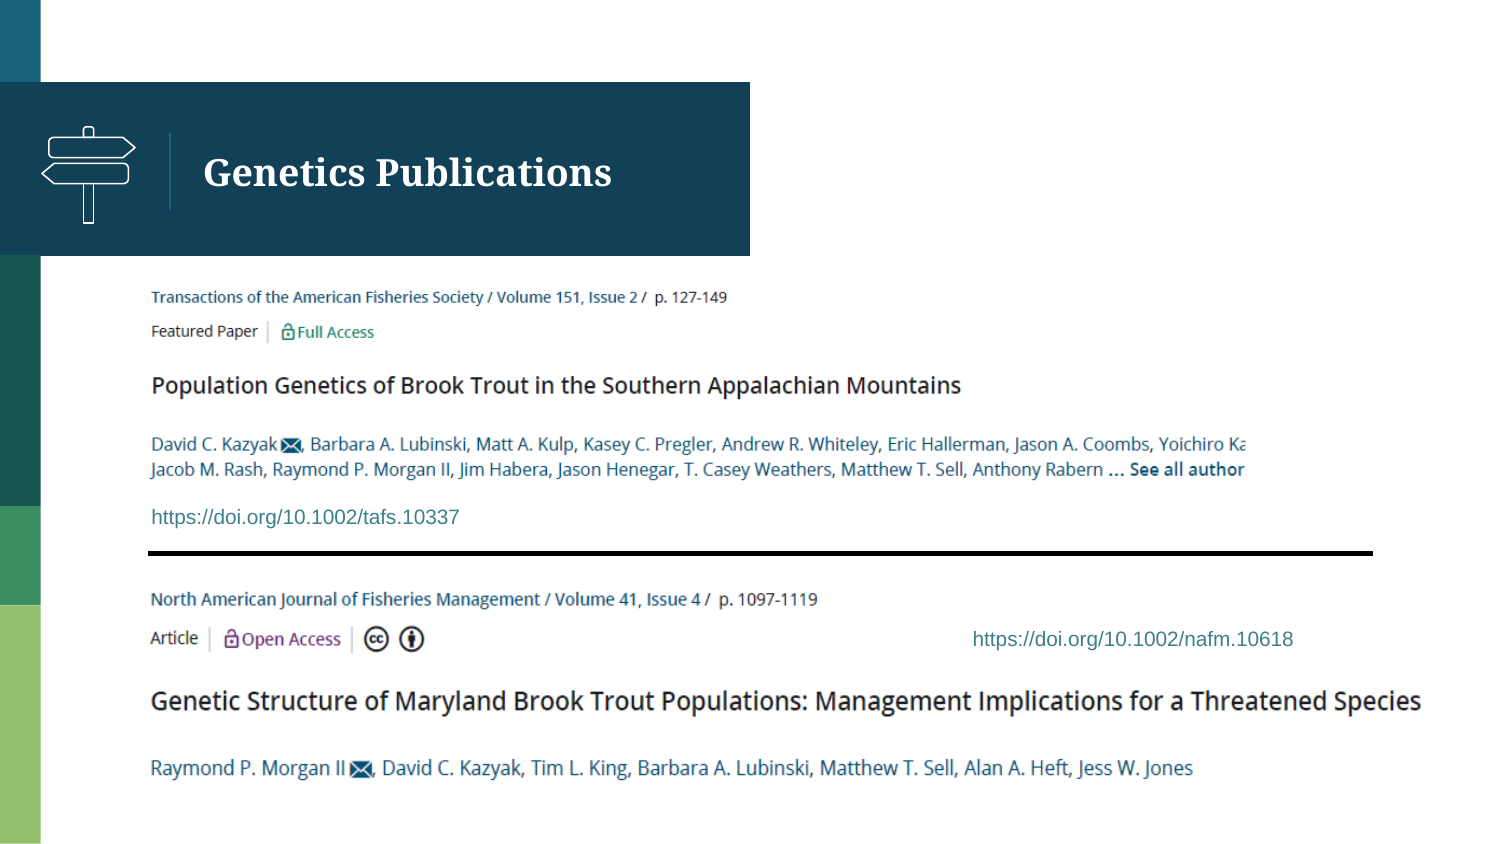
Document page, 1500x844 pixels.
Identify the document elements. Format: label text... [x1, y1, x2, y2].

picture [147, 282, 1246, 489]
list https://doi.org/10.1002/tafs.10337 [117, 488, 562, 543]
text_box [41, 126, 136, 224]
title Genetics Publications [187, 87, 715, 256]
picture [147, 587, 1435, 798]
